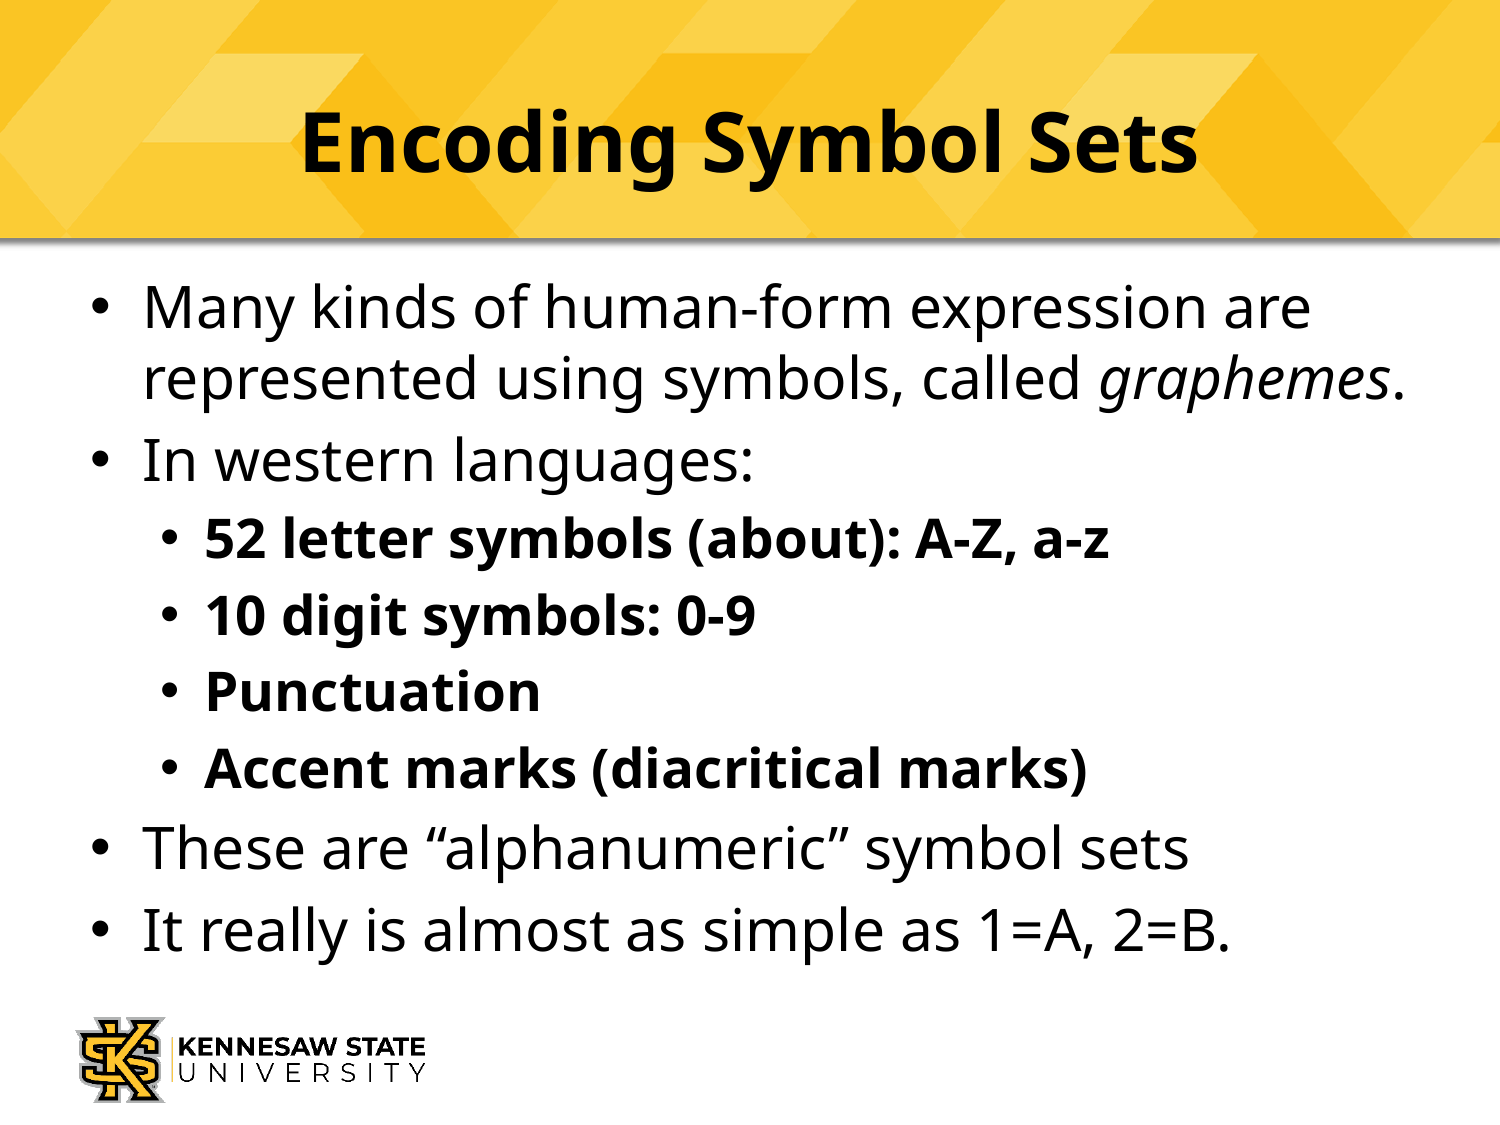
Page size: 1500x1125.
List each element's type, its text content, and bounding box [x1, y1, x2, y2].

list Many kinds of human-form expression are represented using symbols, called graphemes. In western languages: 52 letter symbols (about): A-Z, a-z 10 digit symbols: 0-9 Punctuation Accent marks (diacritical marks) These are “alphanumeric” symbol sets It really is almost as simple as 1=A, 2=B. [75, 262, 1425, 1005]
picture [0, 0, 1500, 251]
title Encoding Symbol Sets [75, 45, 1425, 233]
picture [75, 1017, 425, 1103]
